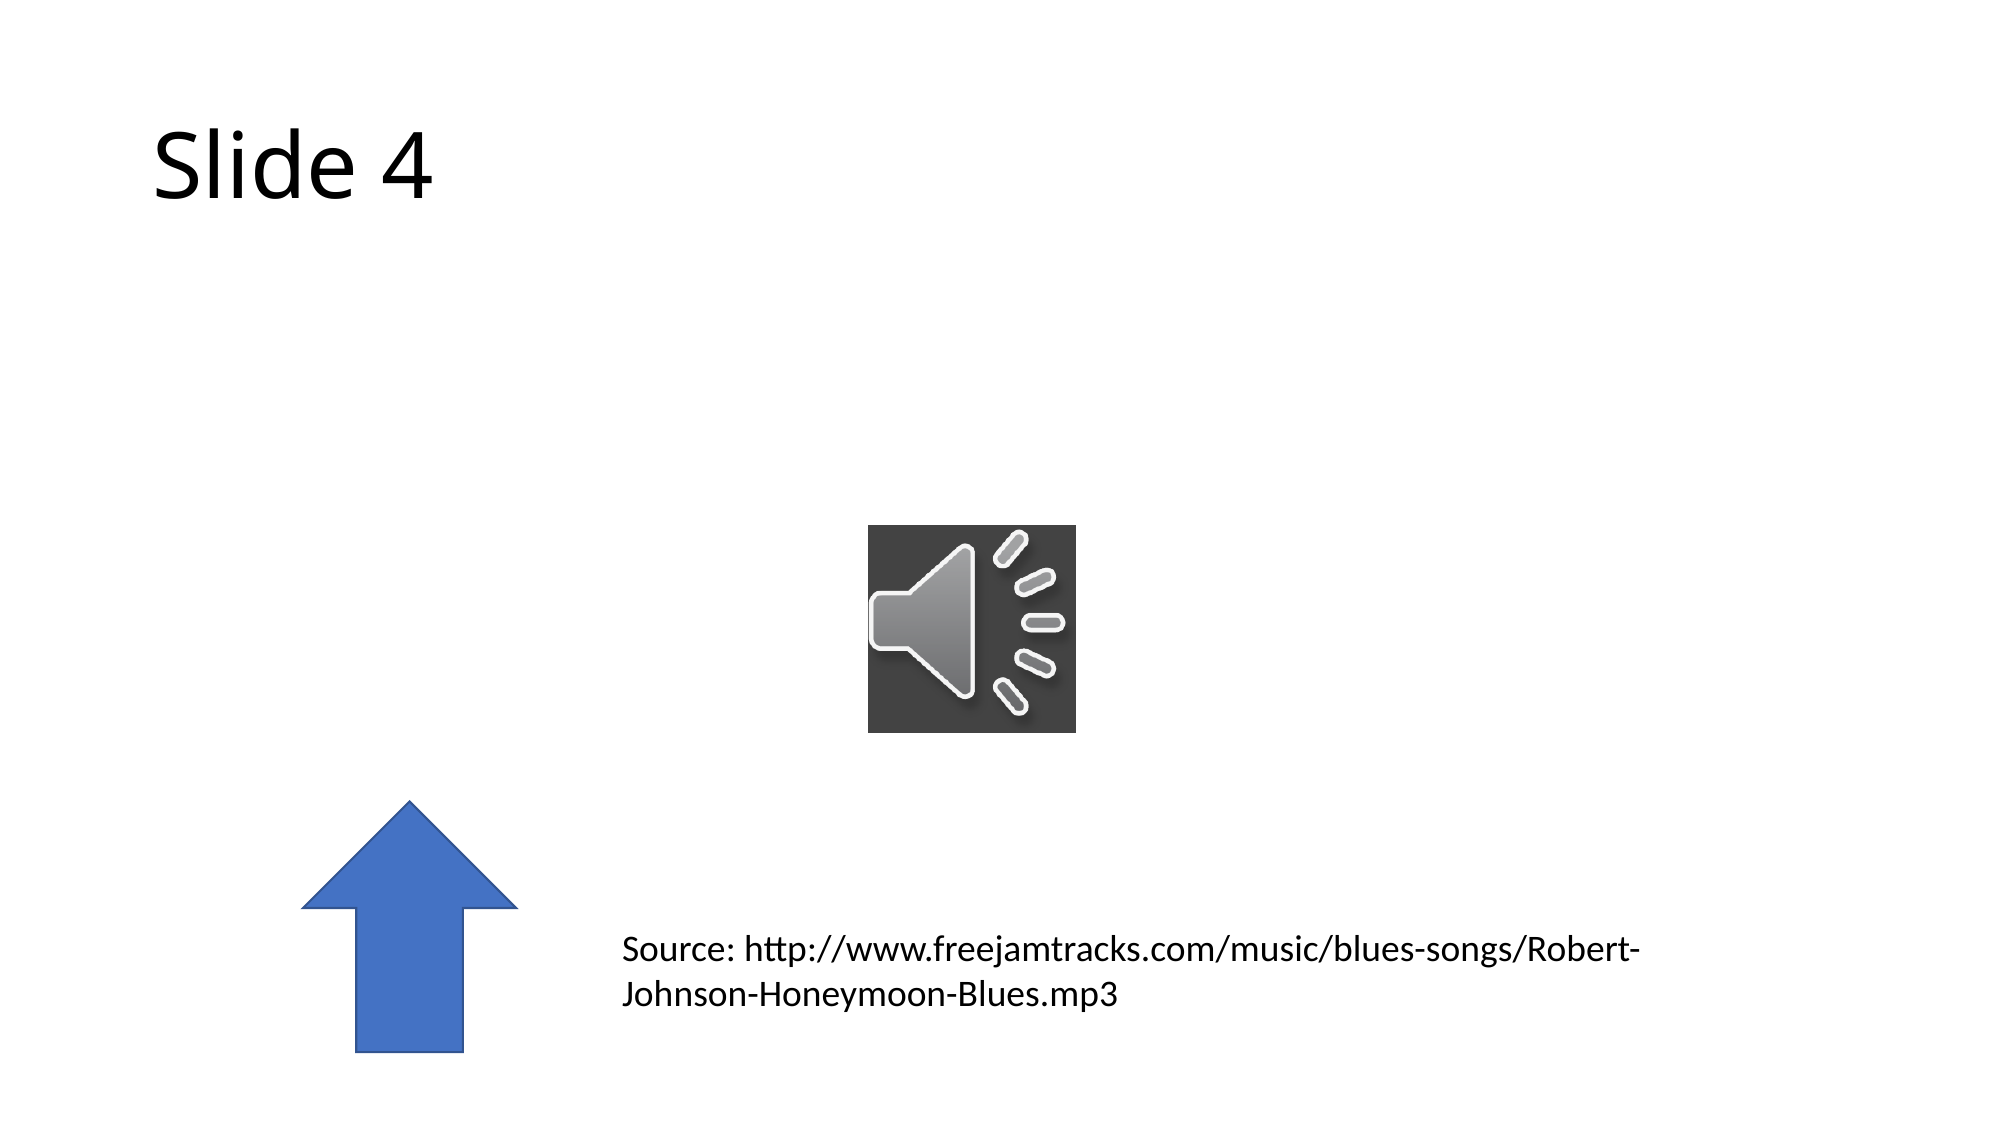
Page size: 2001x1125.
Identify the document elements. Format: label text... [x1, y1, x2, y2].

text_box [300, 799, 519, 1054]
text_box Source: http://www.freejamtracks.com/music/blues-songs/Robert-Johnson-Honeymoon-Blues.mp3 [607, 916, 1784, 1067]
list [867, 523, 1078, 734]
title Slide 4 [137, 59, 1863, 278]
